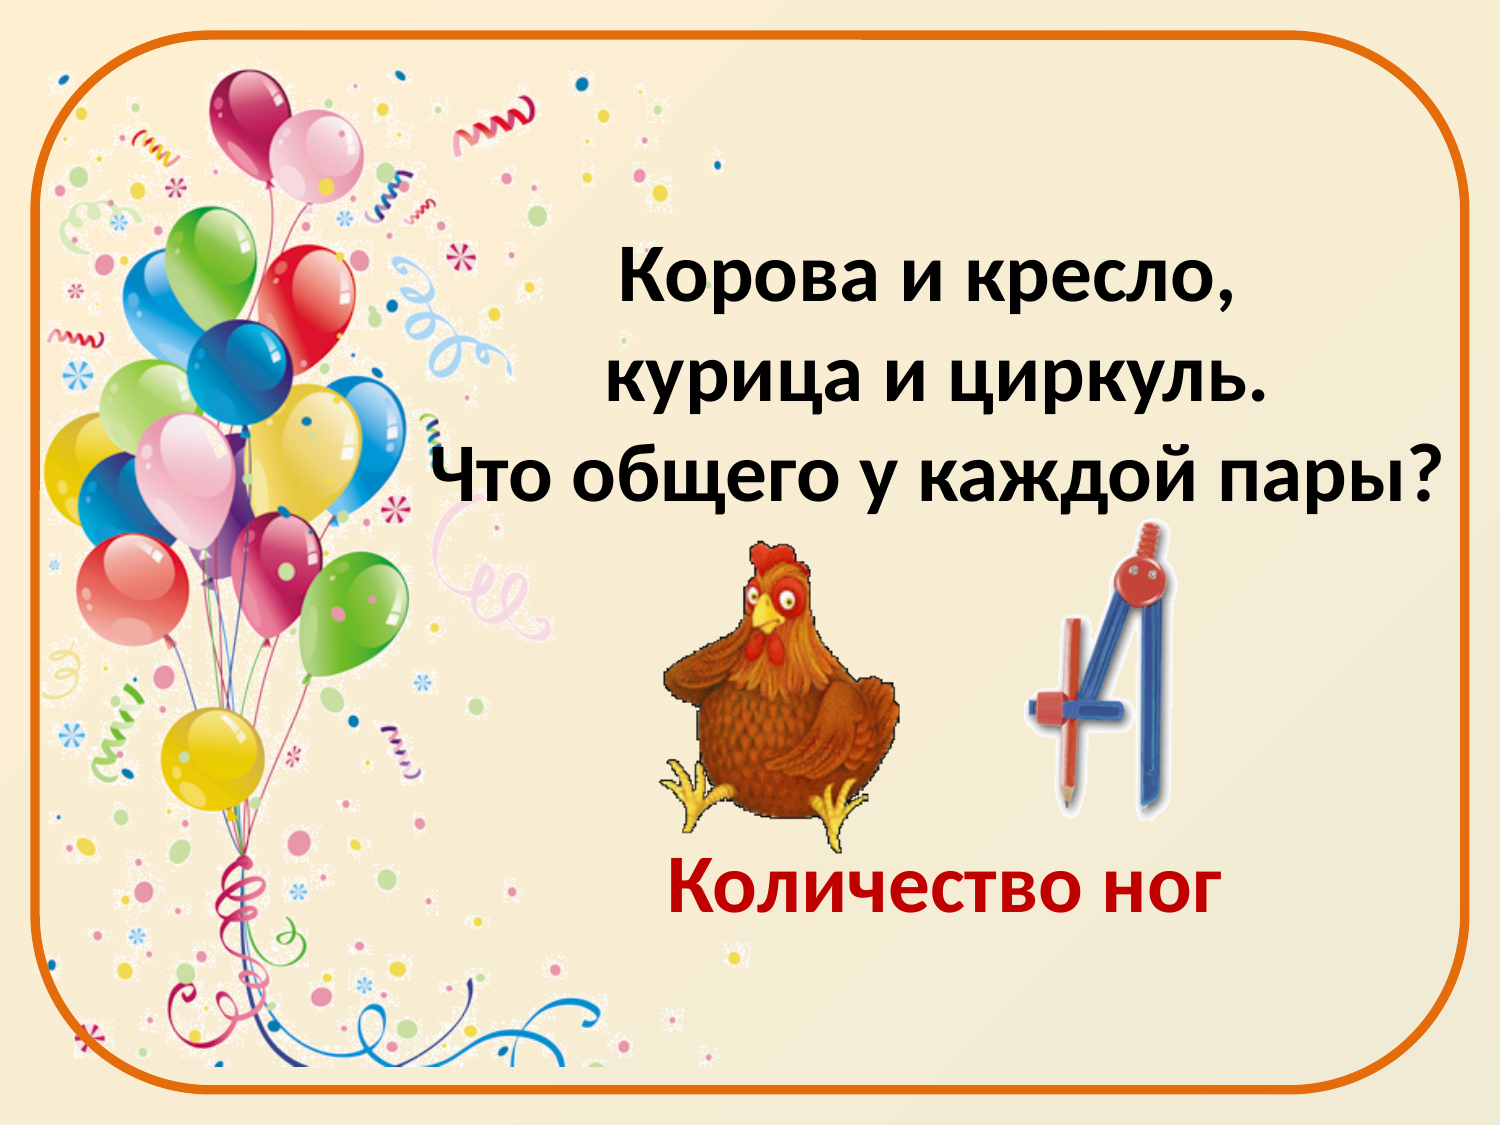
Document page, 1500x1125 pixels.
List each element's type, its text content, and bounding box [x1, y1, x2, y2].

title Количество ног [433, 785, 1456, 973]
picture [948, 515, 1255, 821]
list Корова и кресло, курица и циркуль. Что общего у каждой пары? [410, 210, 1465, 551]
picture [40, 58, 903, 1067]
picture [23, 58, 113, 1067]
picture [439, 1036, 560, 1067]
